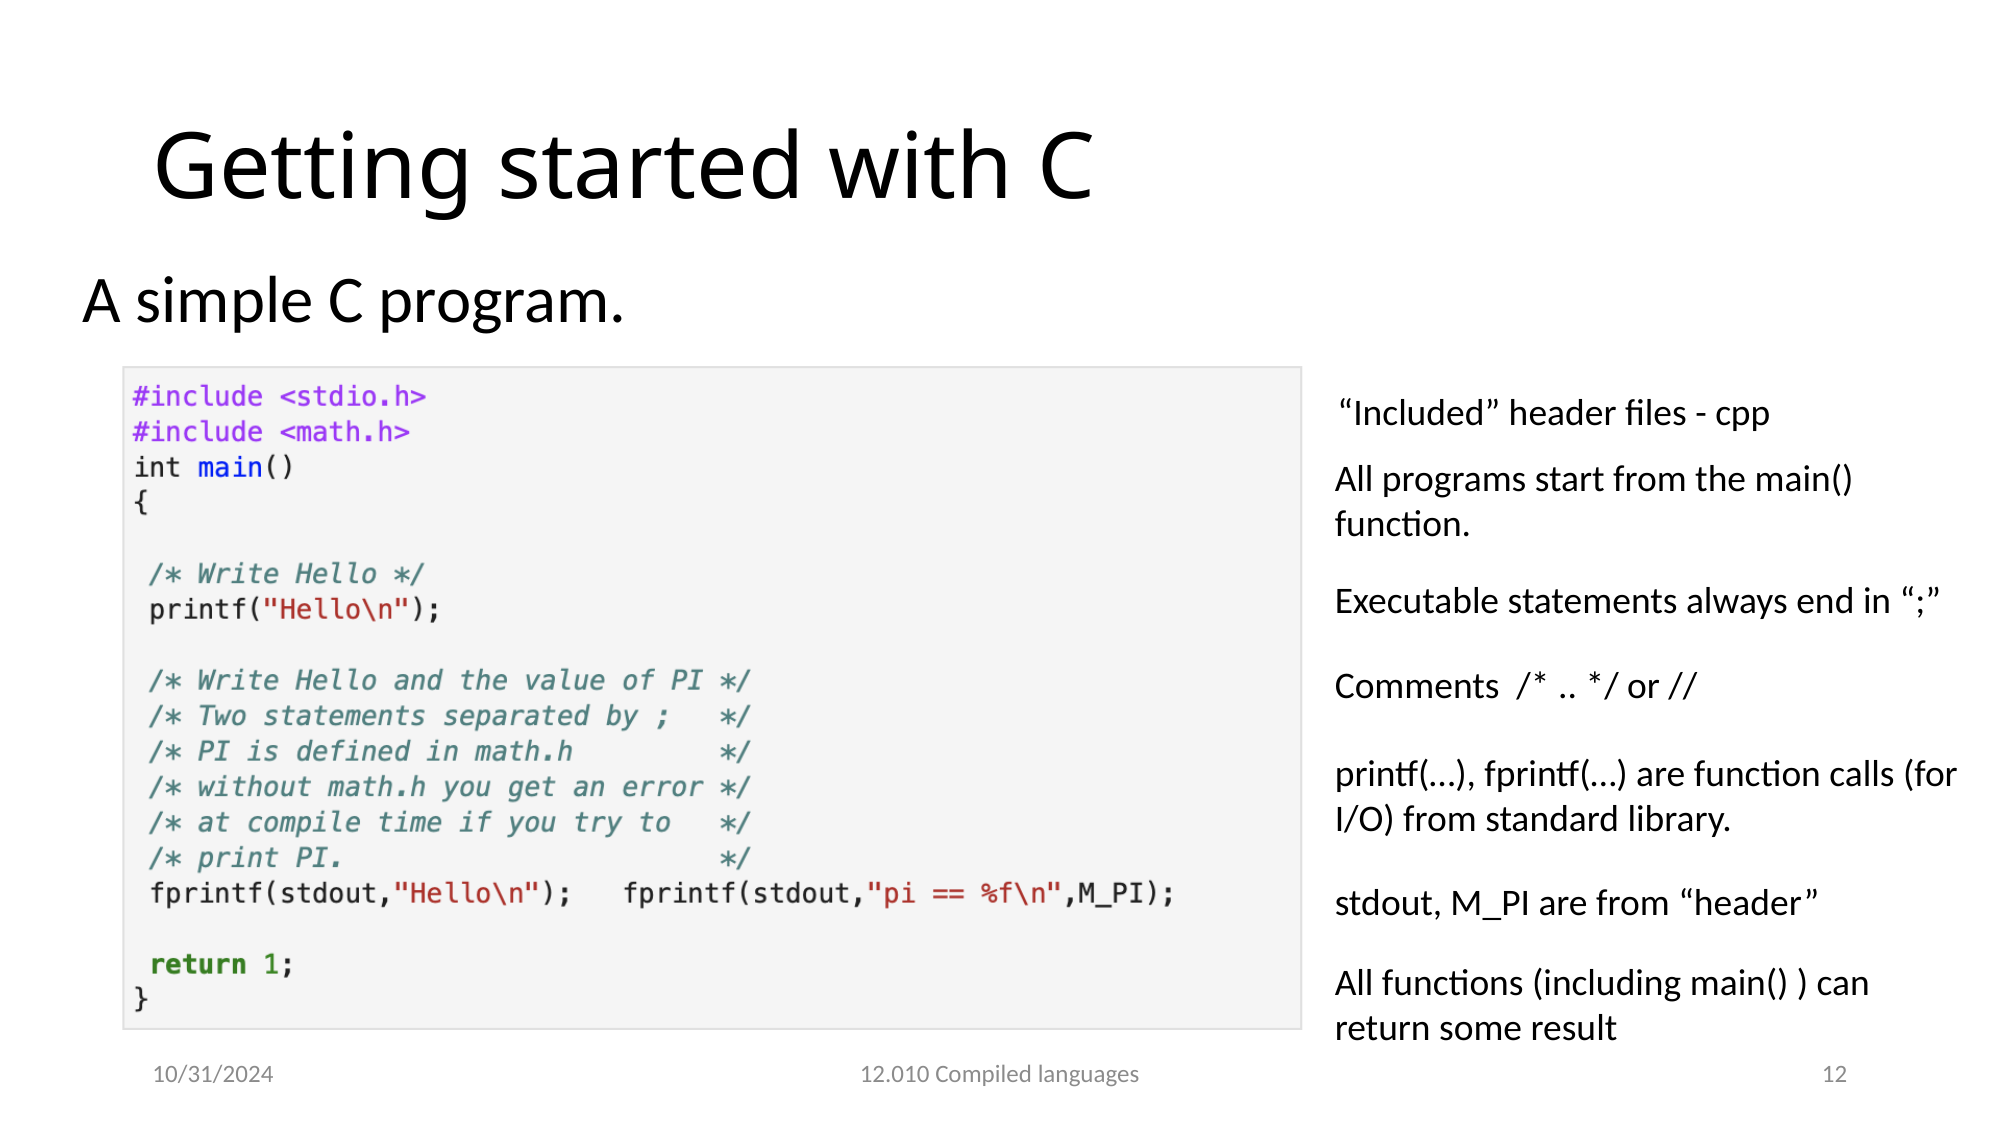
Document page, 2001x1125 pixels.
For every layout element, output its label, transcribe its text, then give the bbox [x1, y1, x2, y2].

text_box “Included” header files - cpp [1322, 380, 1787, 441]
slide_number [137, 1042, 588, 1103]
text_box All functions (including main() ) can return some result [1320, 951, 1959, 1056]
title Getting started with C [137, 59, 1863, 278]
text_box All programs start from the main() function. [1320, 446, 1959, 552]
text_box A simple C program. [67, 248, 643, 344]
text_box Executable statements always end in “;” [1320, 568, 1959, 629]
text_box printf(…), fprintf(…) are function calls (for I/O) from standard library. [1320, 741, 1976, 847]
text_box Comments /* .. */ or // [1320, 653, 1959, 714]
slide_number 12 [1412, 1042, 1863, 1103]
picture [113, 364, 1320, 1030]
footer 12.010 Compiled languages [662, 1042, 1338, 1103]
text_box stdout, M_PI are from “header” [1320, 870, 1959, 931]
